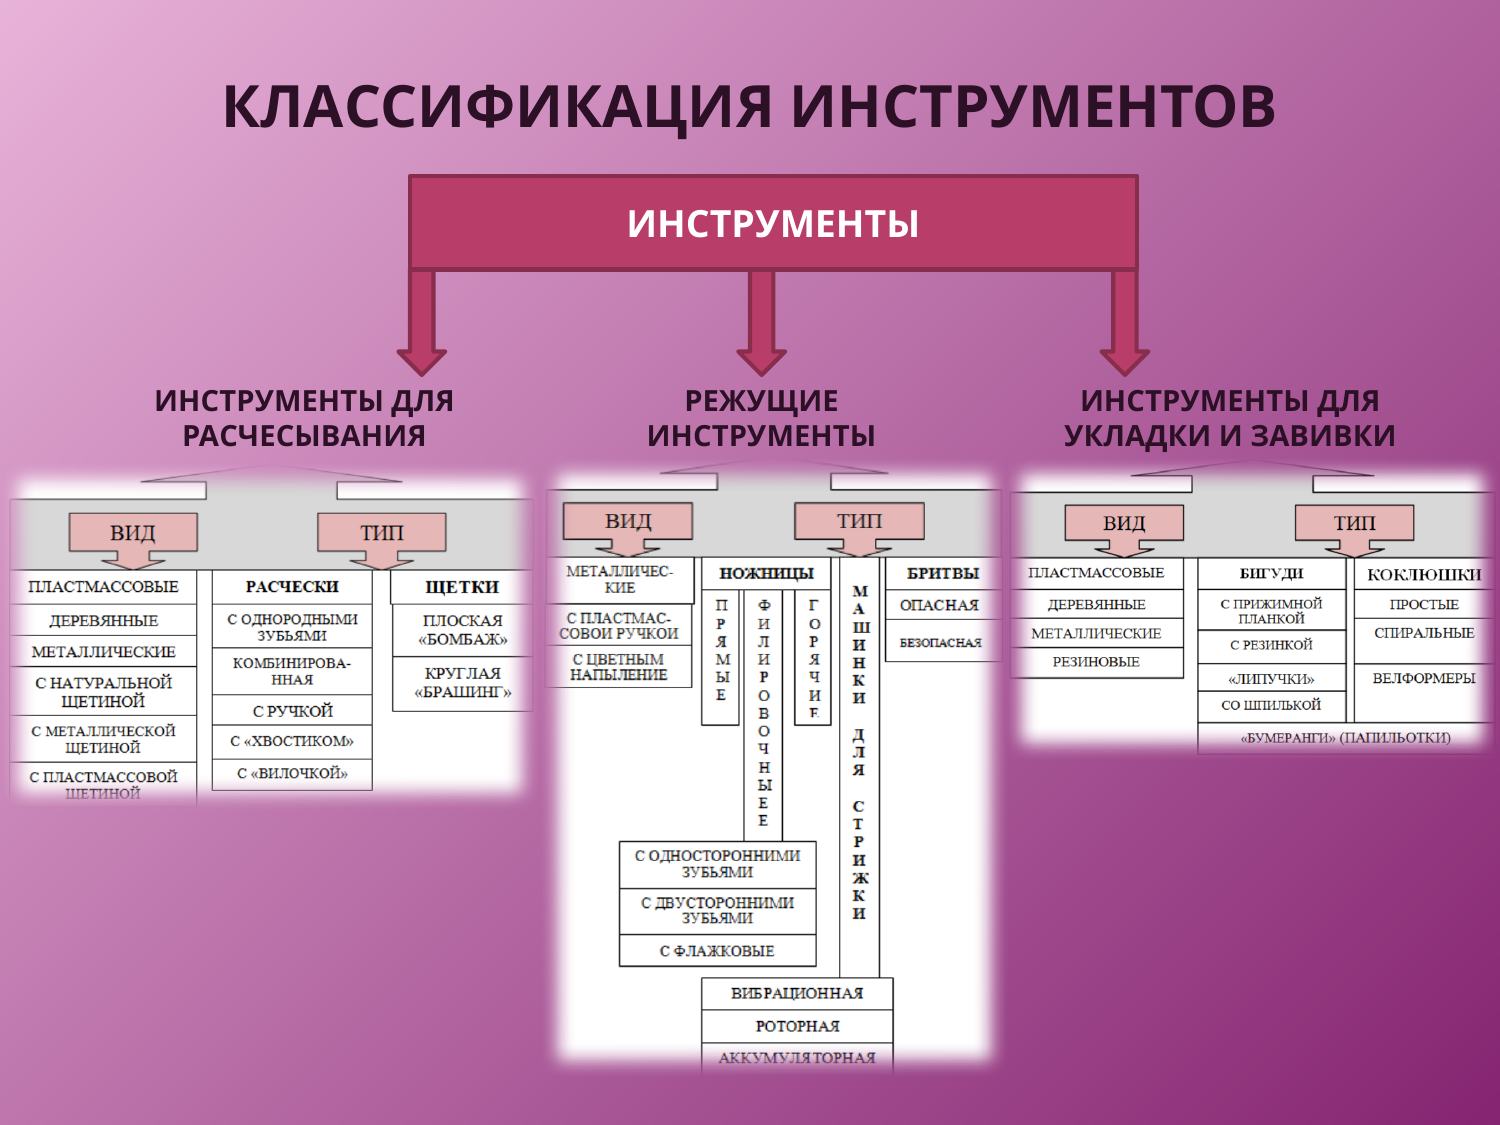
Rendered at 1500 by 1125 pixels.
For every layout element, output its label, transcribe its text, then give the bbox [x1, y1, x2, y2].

text_box [736, 272, 788, 374]
text_box РЕЖУЩИЕ ИНСТРУМЕНТЫ [562, 374, 961, 455]
text_box ИНСТРУМЕНТЫ [408, 174, 1139, 272]
title КЛАССИФИКАЦИЯ ИНСТРУМЕНТОВ [75, 45, 1425, 164]
text_box [396, 269, 448, 378]
text_box ИНСТРУМЕНТЫ ДЛЯ РАСЧЕСЫВАНИЯ [105, 374, 504, 459]
text_box ИНСТРУМЕНТЫ ДЛЯ УКЛАДКИ И ЗАВИВКИ [1031, 374, 1430, 455]
text_box [1099, 272, 1151, 374]
picture [0, 456, 1500, 1079]
